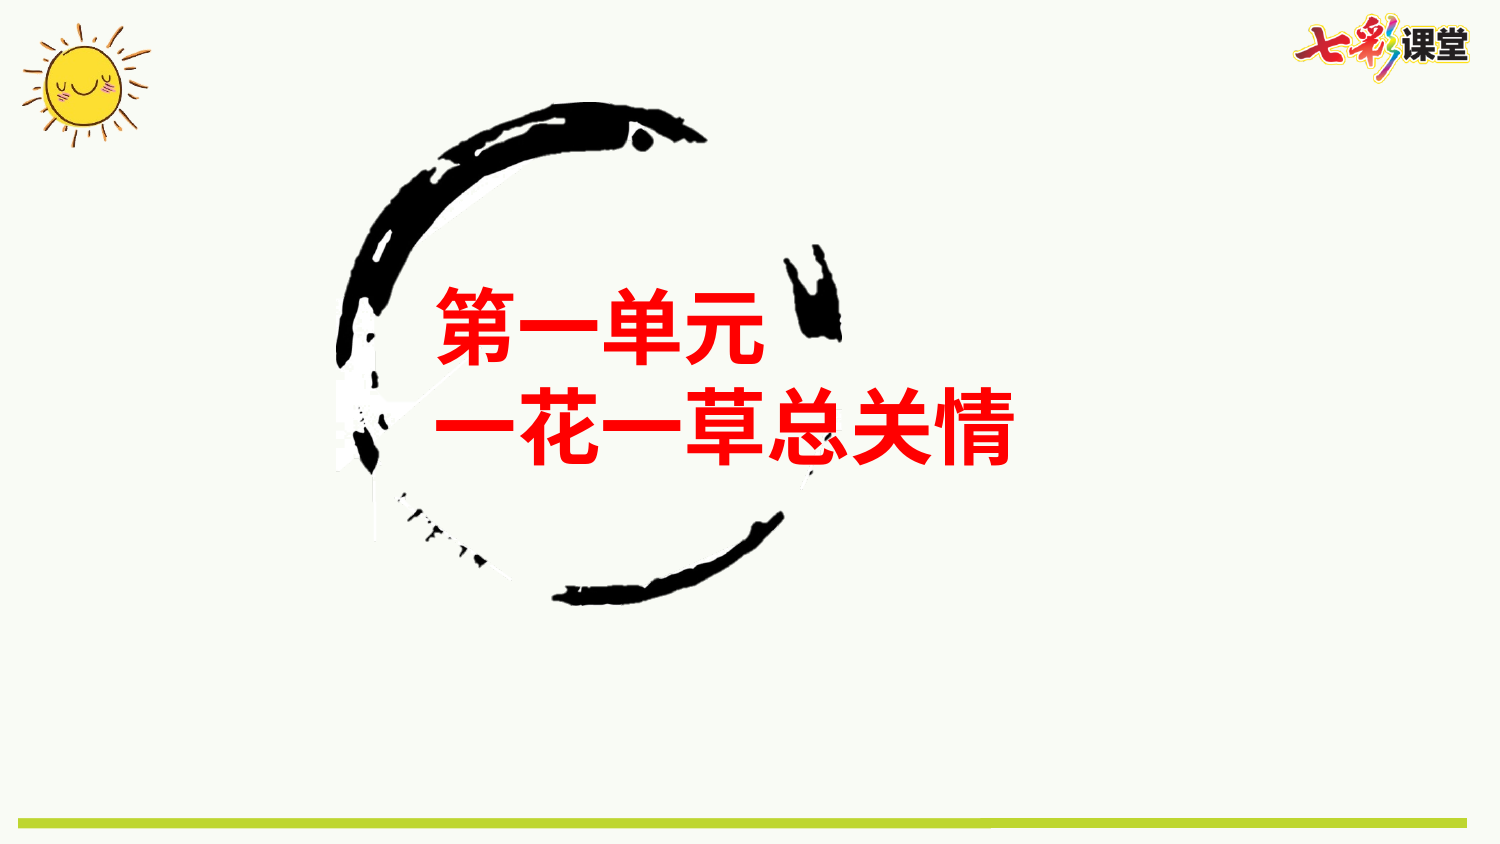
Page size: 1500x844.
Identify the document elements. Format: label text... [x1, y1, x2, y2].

picture [18, 771, 1467, 844]
picture [336, 102, 842, 607]
picture [0, 0, 173, 172]
picture [1291, 9, 1472, 87]
text_box 第一单元 一花一草总关情 [851, 268, 1188, 483]
